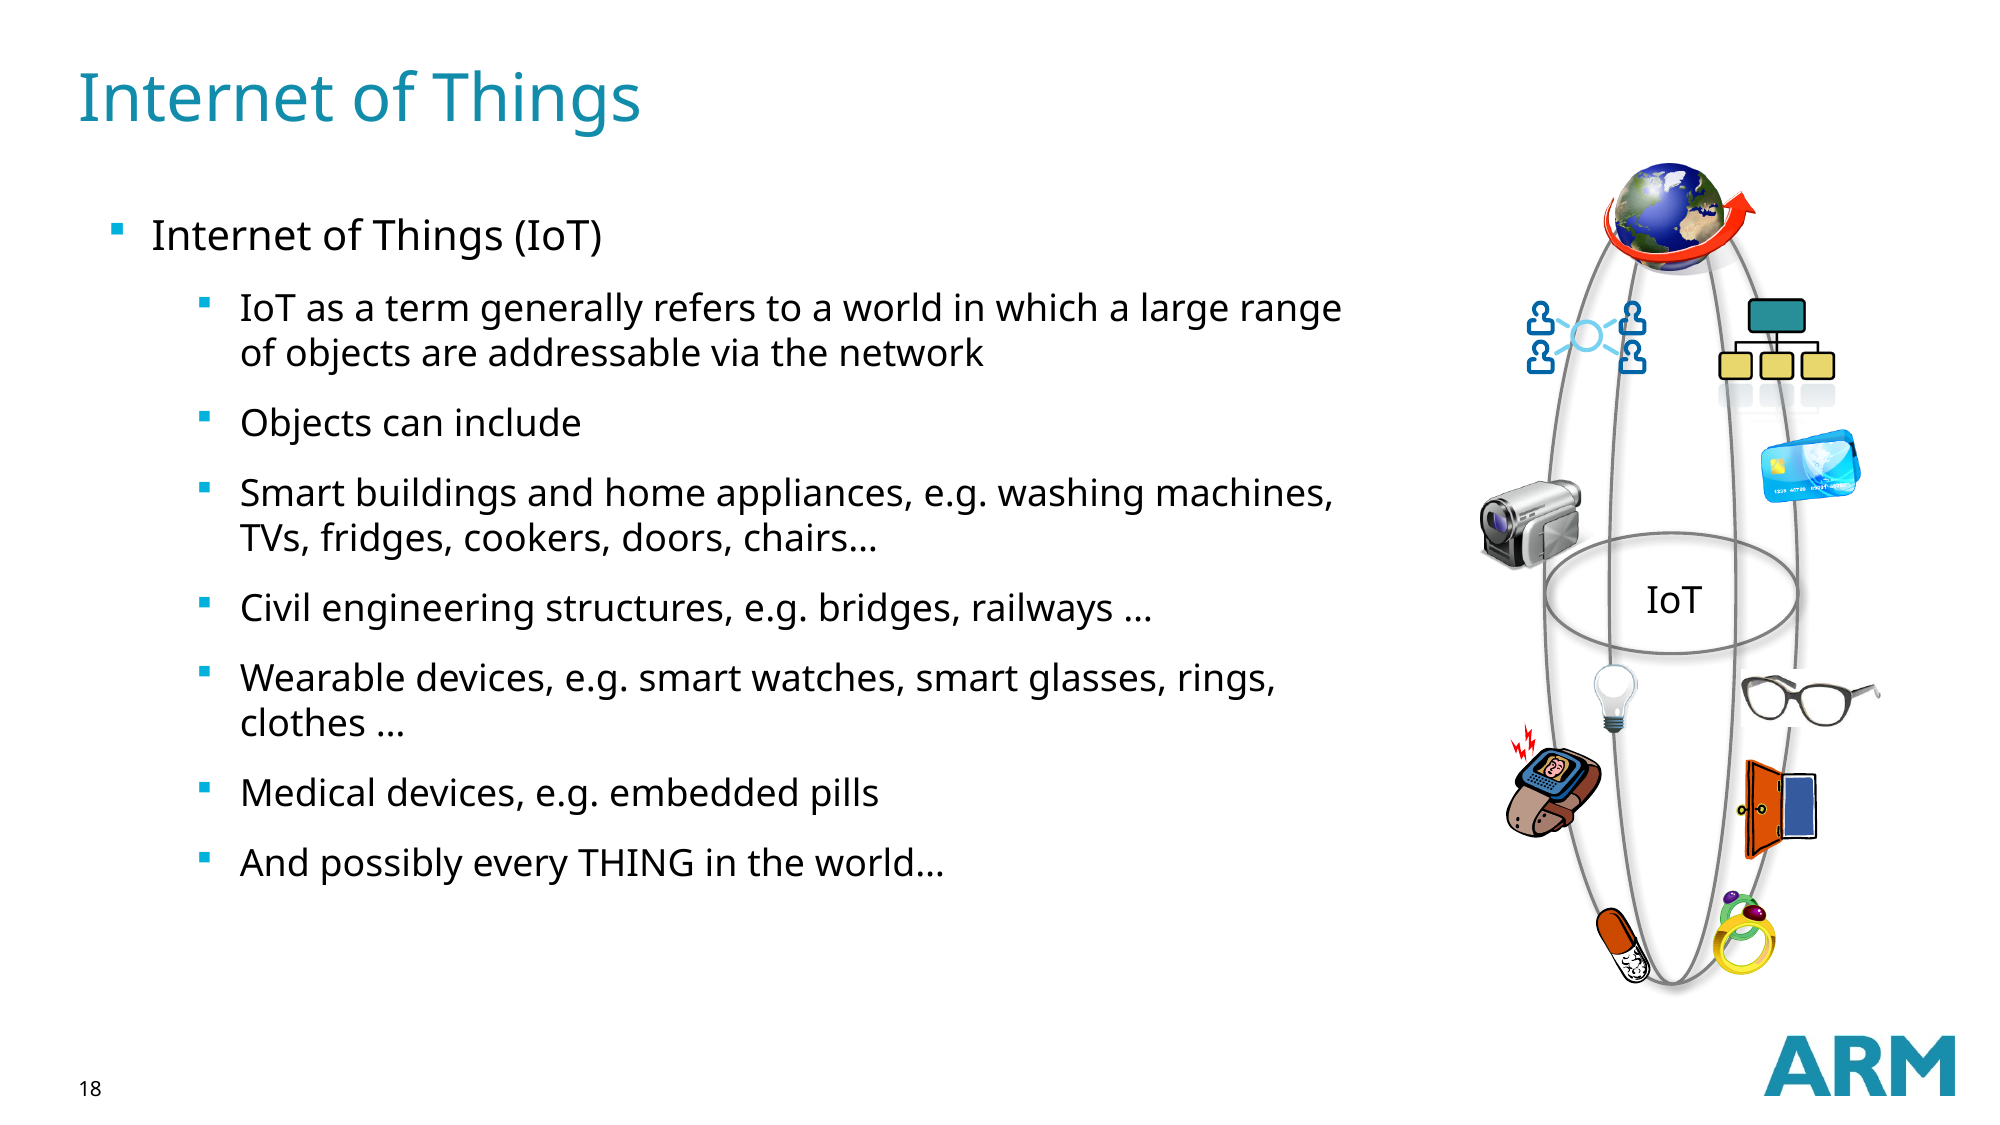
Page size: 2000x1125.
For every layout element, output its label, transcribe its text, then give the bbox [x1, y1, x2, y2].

picture [1763, 1035, 1955, 1096]
list Internet of Things (IoT) IoT as a term generally refers to a world in which a large range of objects are addressable via the network Objects can include Smart buildings and home appliances, e.g. washing machines, TVs, fridges, cookers, doors, chairs… Civil engineering structures, e.g. bridges, railways … Wearable devices, e.g. smart watches, smart glasses, rings, clothes … Medical devices, e.g. embedded pills And possibly every THING in the world… [108, 209, 1352, 1038]
title Internet of Things [78, 55, 1910, 150]
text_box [1466, 132, 1882, 985]
